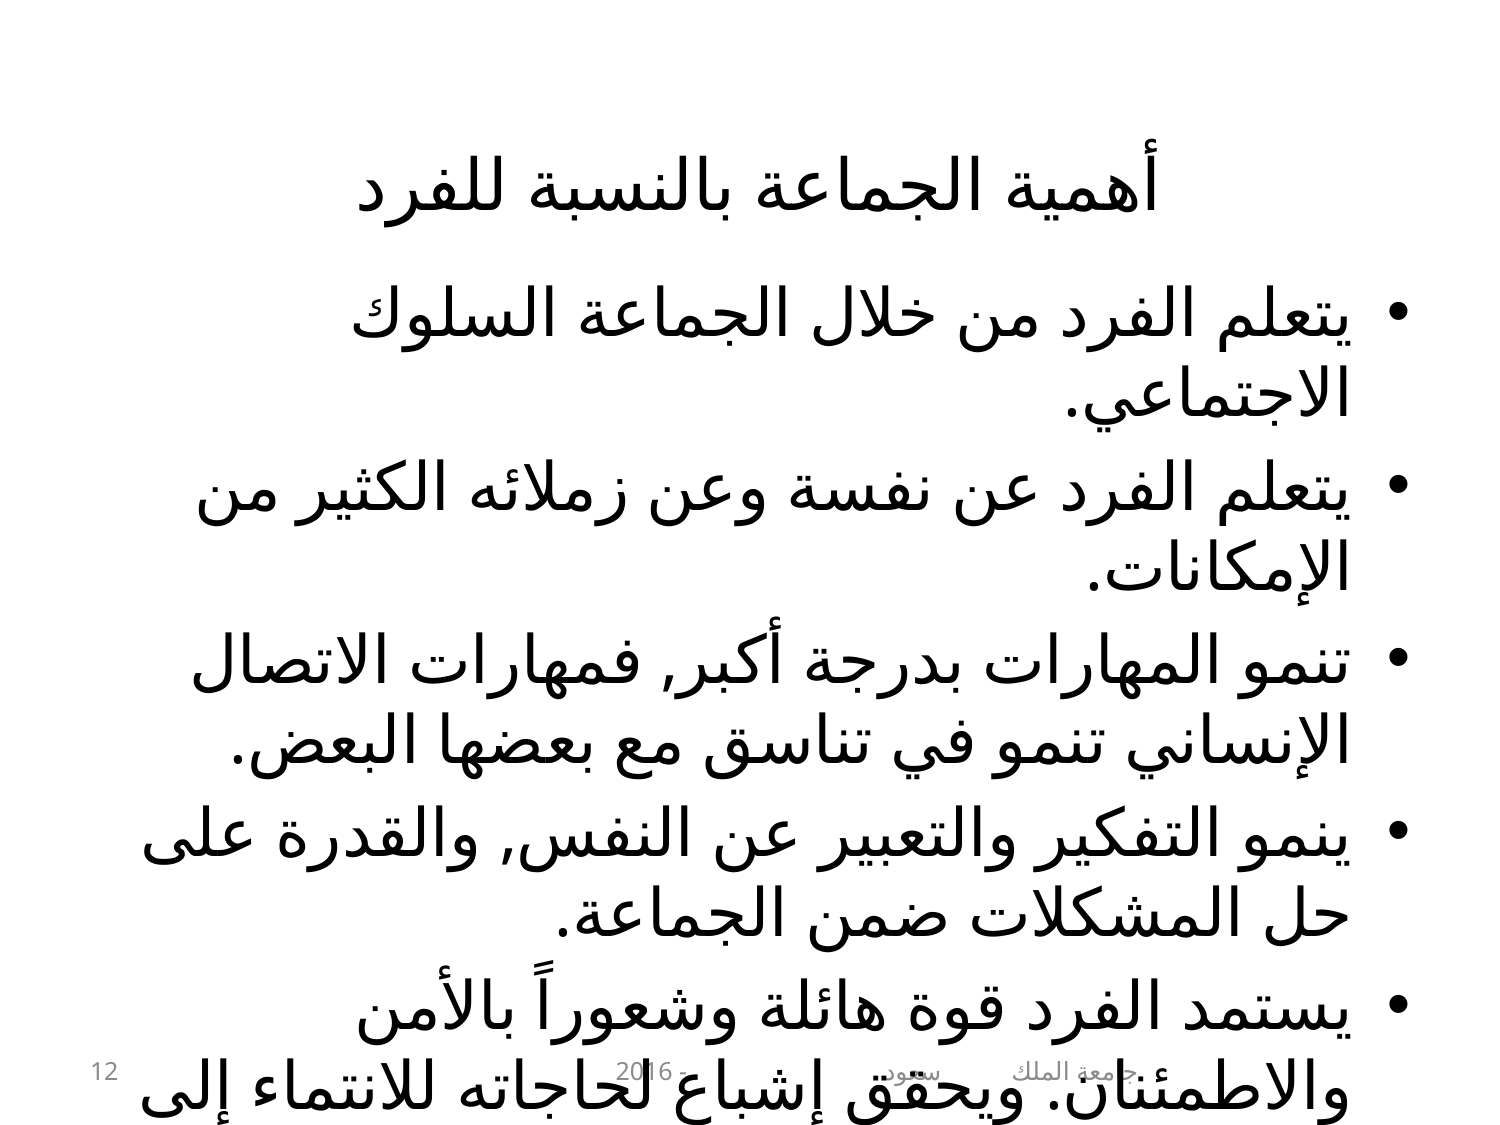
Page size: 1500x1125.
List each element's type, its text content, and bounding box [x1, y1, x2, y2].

title أهمية الجماعة بالنسبة للفرد [75, 45, 1425, 233]
list يتعلم الفرد من خلال الجماعة السلوك الاجتماعي. يتعلم الفرد عن نفسة وعن زملائه الكثير من الإمكانات. تنمو المهارات بدرجة أكبر, فمهارات الاتصال الإنساني تنمو في تناسق مع بعضها البعض. ينمو التفكير والتعبير عن النفس, والقدرة على حل المشكلات ضمن الجماعة. يستمد الفرد قوة هائلة وشعوراً بالأمن والاطمئنان. ويحقق إشباع لحاجاته للانتماء إلى الجماعة. [75, 262, 1425, 1005]
footer جامعة الملك سعود - 2016 [512, 1042, 988, 1103]
slide_number 12 [75, 1042, 425, 1103]
